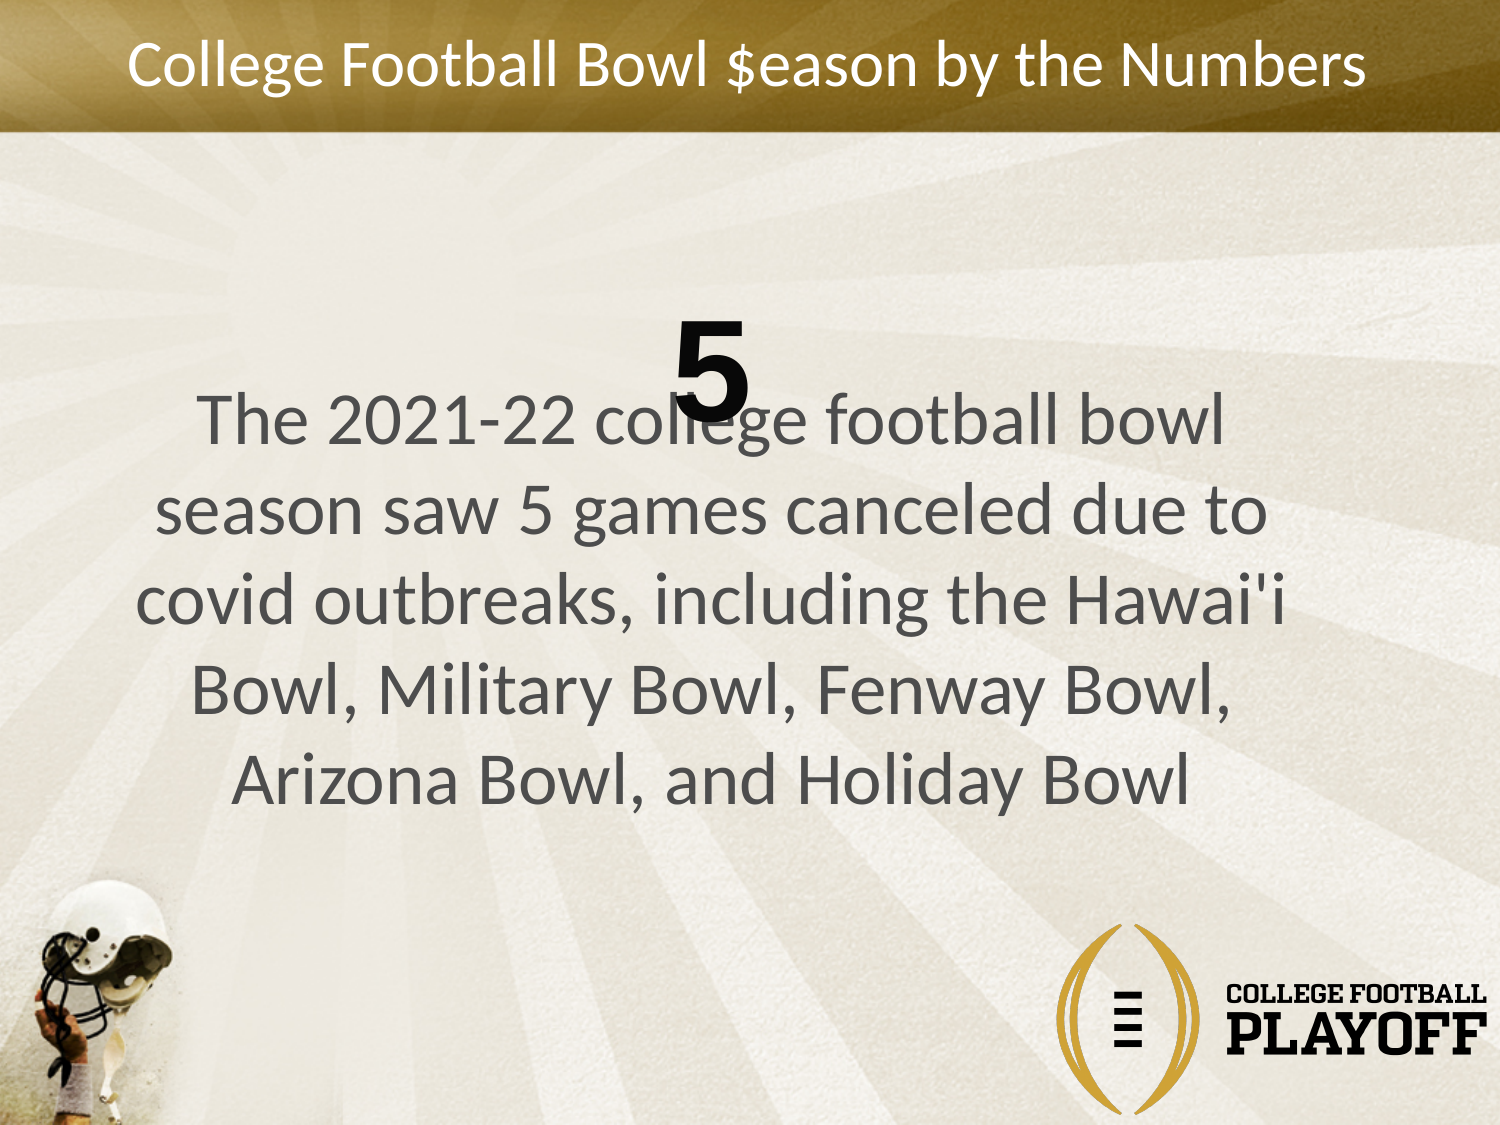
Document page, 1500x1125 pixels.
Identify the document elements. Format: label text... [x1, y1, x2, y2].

text_box The 2021-22 college football bowl season saw 5 games canceled due to covid outbreaks, including the Hawai'i Bowl, Military Bowl, Fenway Bowl, Arizona Bowl, and Holiday Bowl [68, 362, 1356, 828]
text_box College Football Bowl $eason by the Numbers [112, 12, 1400, 108]
picture [0, 0, 1500, 1125]
text_box 5 [525, 108, 899, 458]
